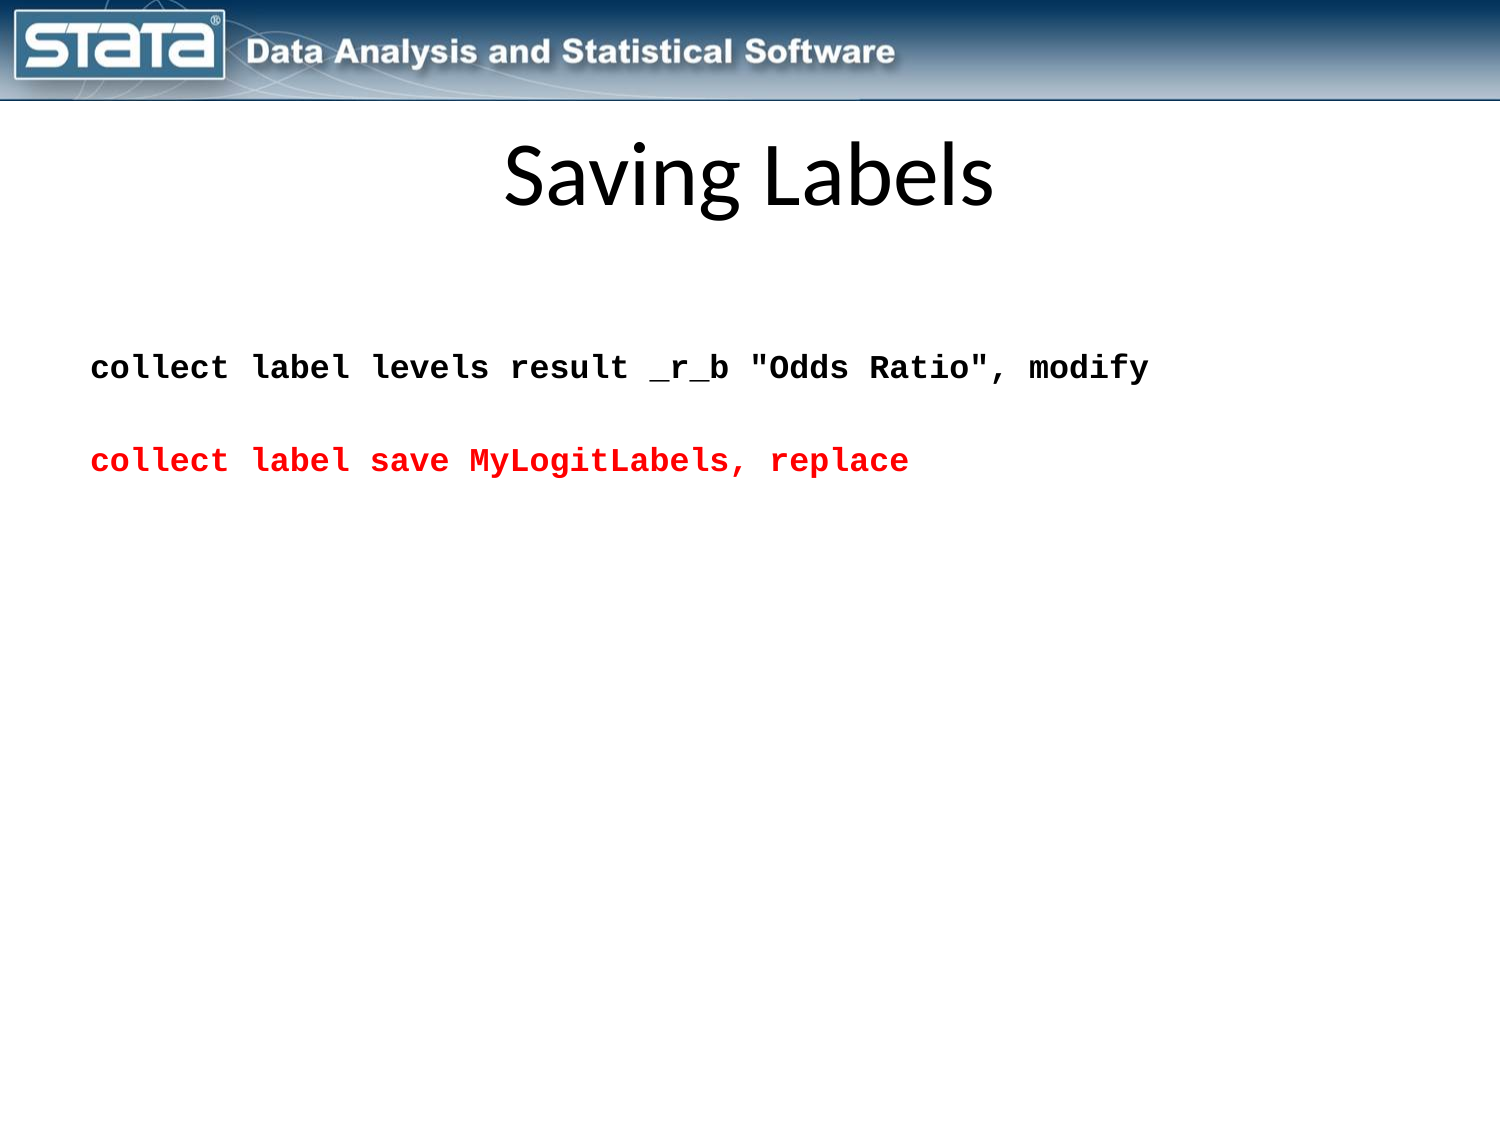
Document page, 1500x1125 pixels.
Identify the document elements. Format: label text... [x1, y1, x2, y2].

list collect label levels result _r_b "Odds Ratio", modify collect label save MyLogitLabels, replace [75, 337, 1425, 1005]
title Saving Labels [0, 100, 1500, 238]
picture [0, 0, 1500, 100]
